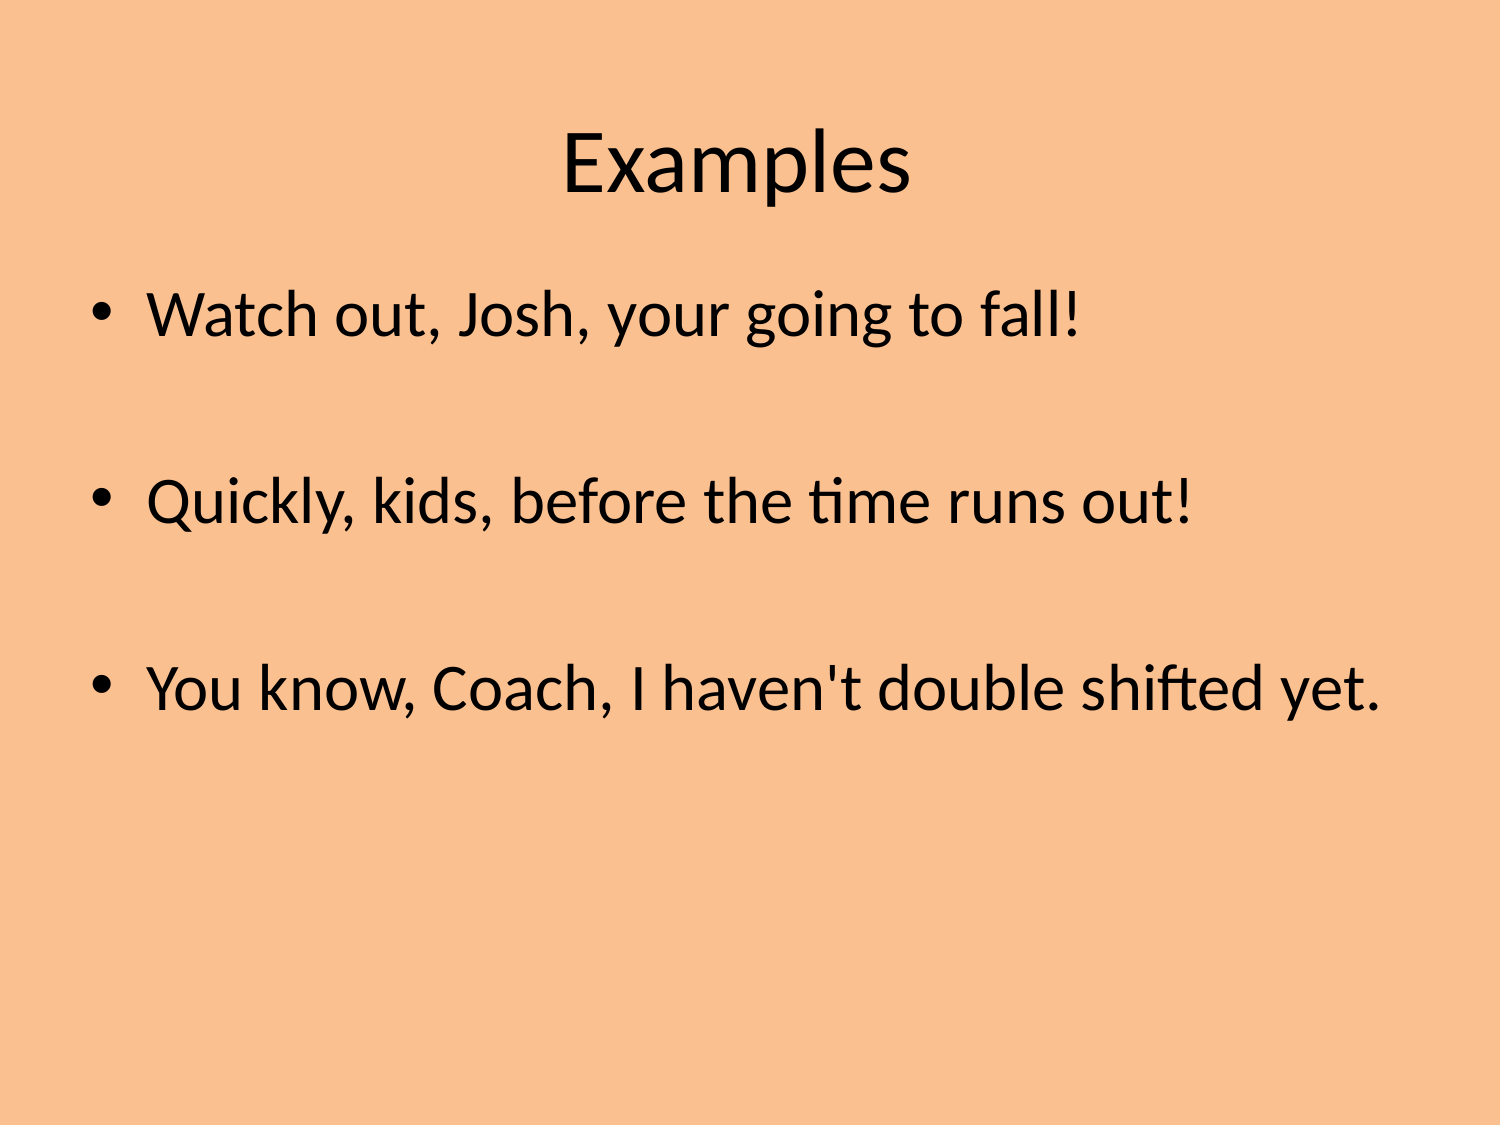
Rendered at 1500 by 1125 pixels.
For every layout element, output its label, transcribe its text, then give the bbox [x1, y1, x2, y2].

list Watch out, Josh, your going to fall! Quickly, kids, before the time runs out! You know, Coach, I haven't double shifted yet. [75, 262, 1425, 1005]
title Examples [62, 62, 1413, 250]
